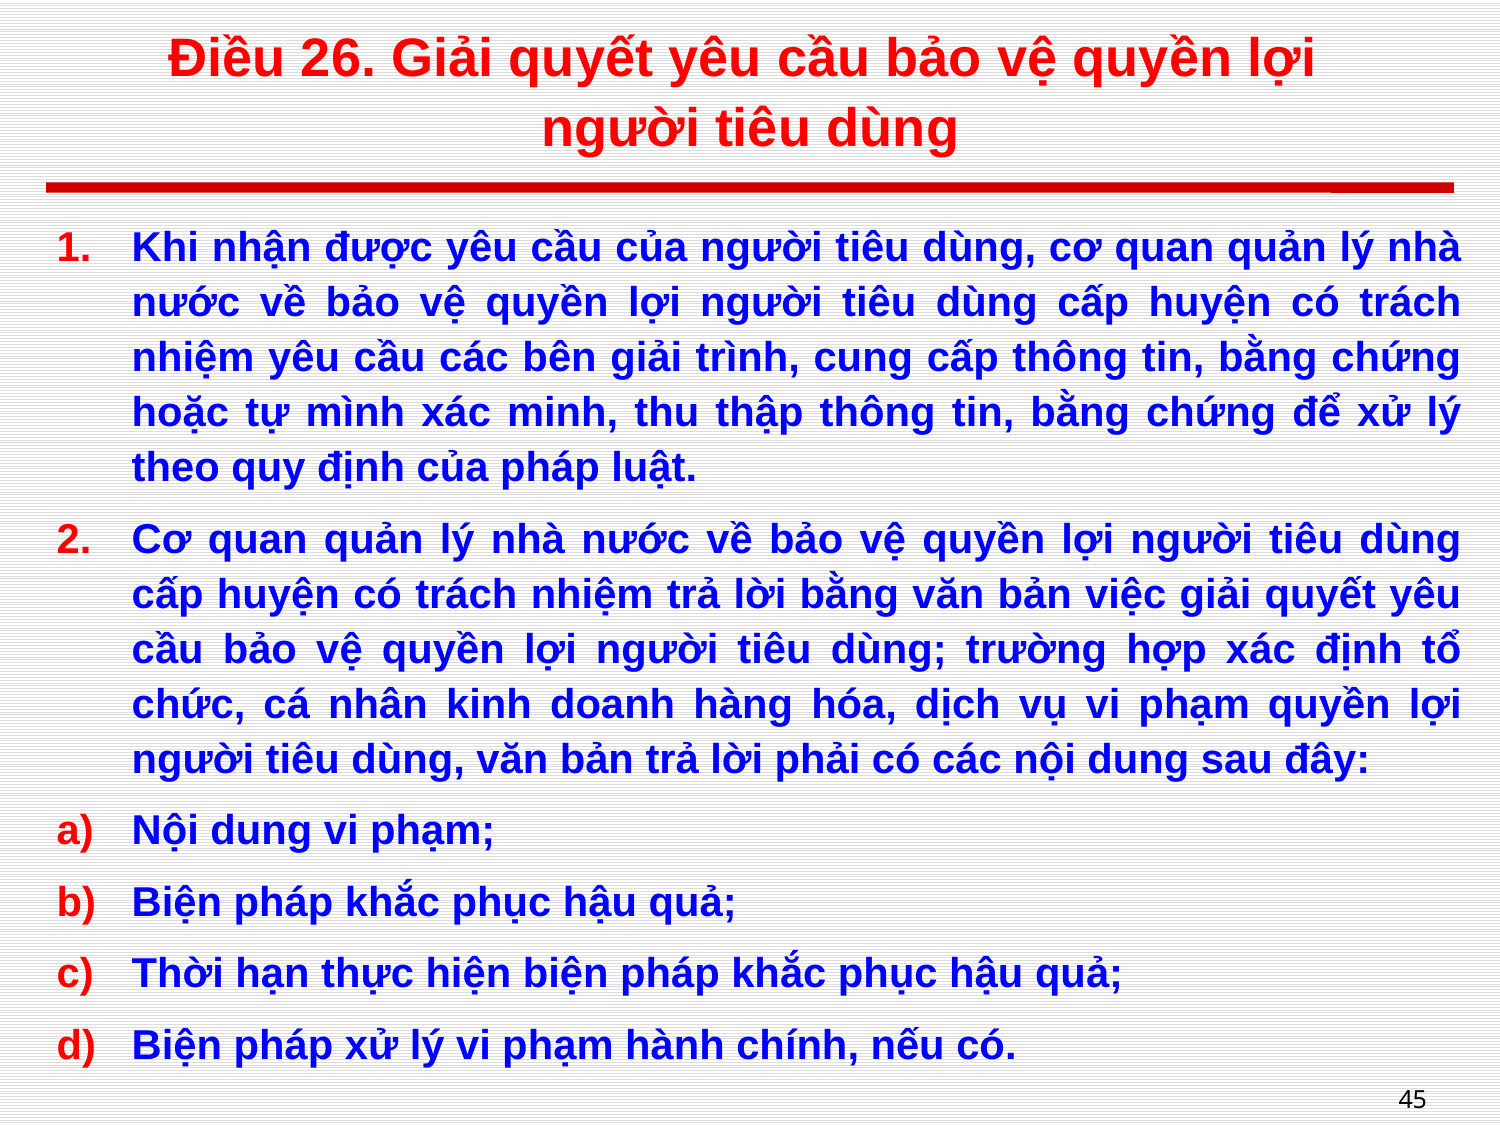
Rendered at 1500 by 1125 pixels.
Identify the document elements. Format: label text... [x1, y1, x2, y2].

text_box Khi nhận được yêu cầu của người tiêu dùng, cơ quan quản lý nhà nước về bảo vệ quyền lợi người tiêu dùng cấp huyện có trách nhiệm yêu cầu các bên giải trình, cung cấp thông tin, bằng chứng hoặc tự mình xác minh, thu thập thông tin, bằng chứng để xử lý theo quy định của pháp luật. Cơ quan quản lý nhà nước về bảo vệ quyền lợi người tiêu dùng cấp huyện có trách nhiệm trả lời bằng văn bản việc giải quyết yêu cầu bảo vệ quyền lợi người tiêu dùng; trường hợp xác định tổ chức, cá nhân kinh doanh hàng hóa, dịch vụ vi phạm quyền lợi người tiêu dùng, văn bản trả lời phải có các nội dung sau đây: Nội dung vi phạm; Biện pháp khắc phục hậu quả; Thời hạn thực hiện biện pháp khắc phục hậu quả; Biện pháp xử lý vi phạm hành chính, nếu có. [23, 199, 1477, 1088]
title Điều 26. Giải quyết yêu cầu bảo vệ quyền lợi người tiêu dùng [38, 24, 1463, 150]
